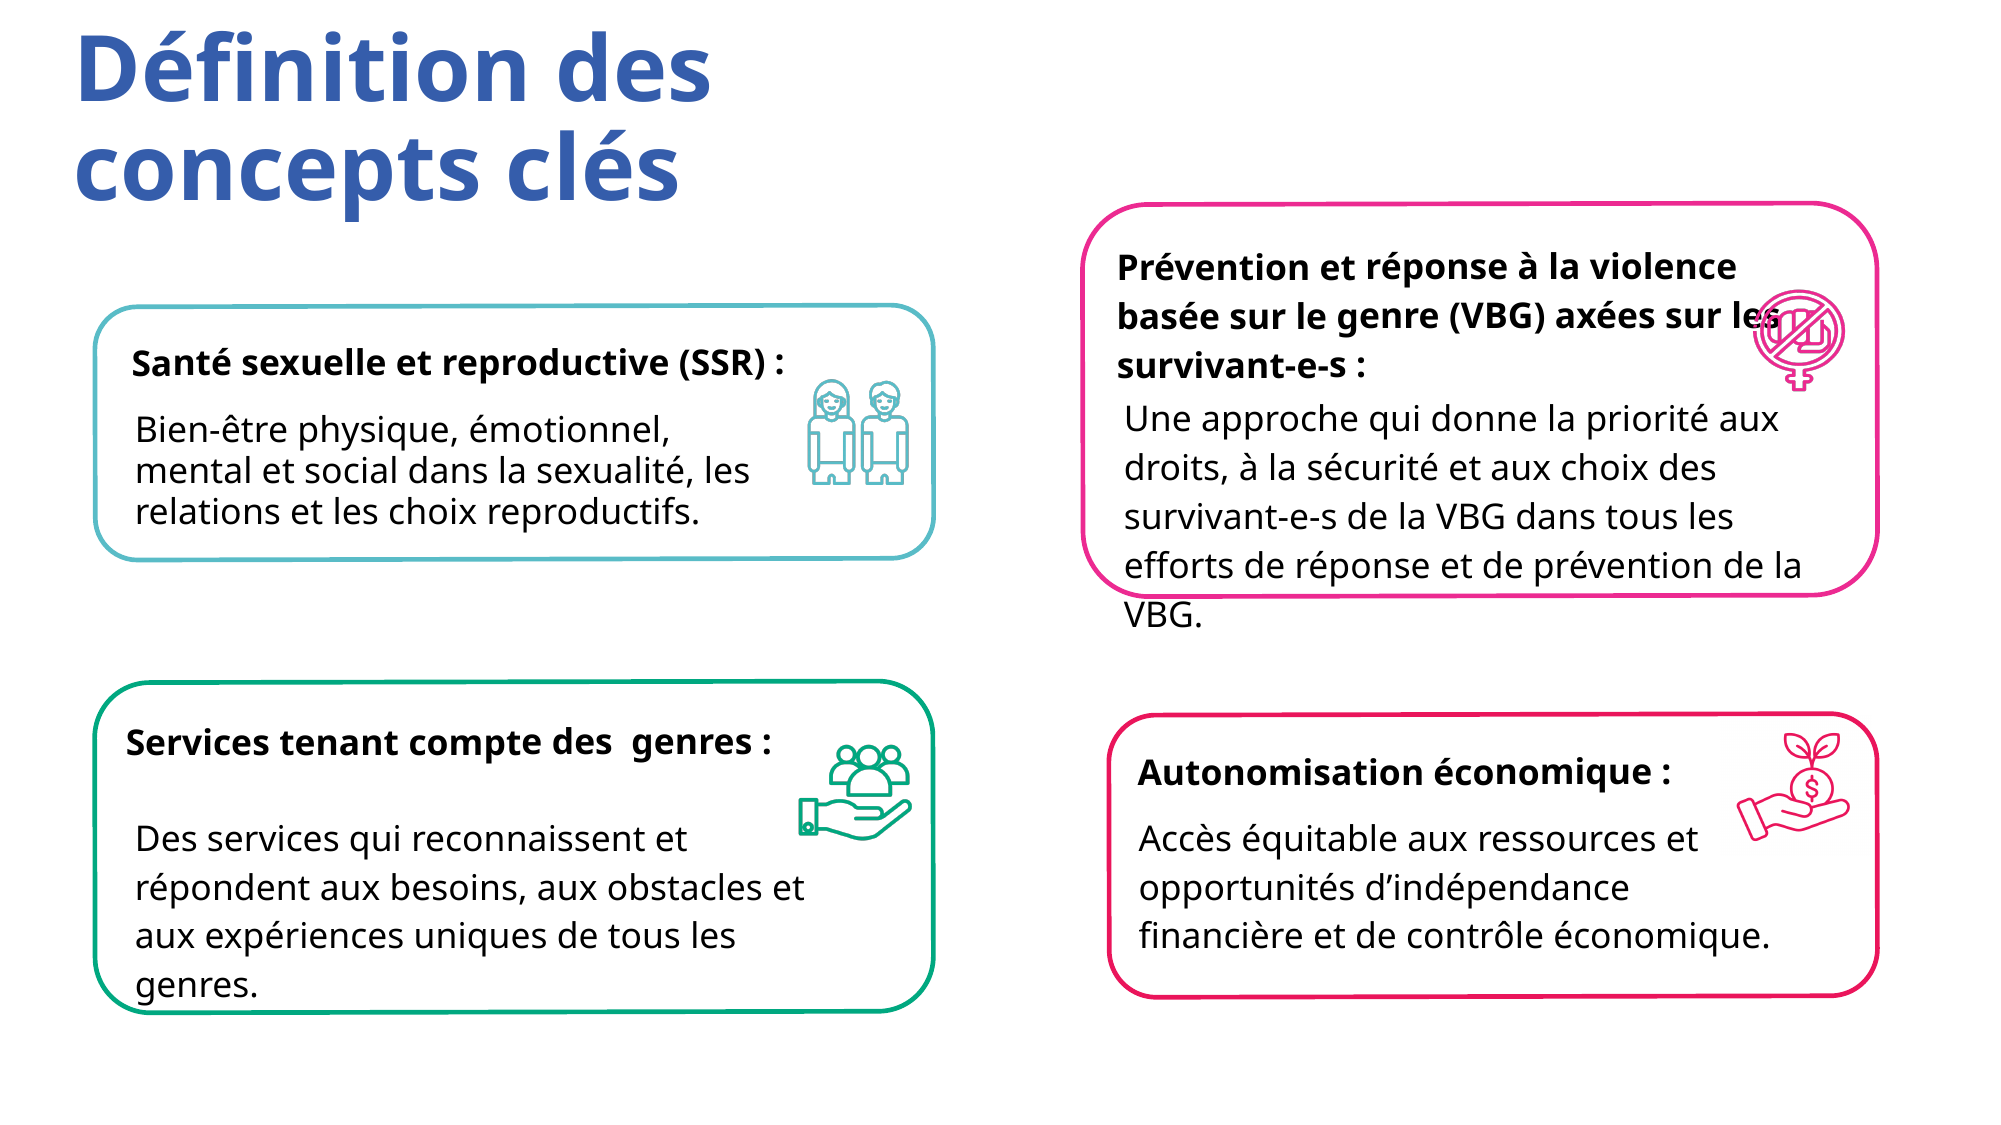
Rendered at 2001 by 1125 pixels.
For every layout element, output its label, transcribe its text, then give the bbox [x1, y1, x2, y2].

text_box Autonomisation économique : [1108, 713, 1836, 984]
text_box Bien-être physique, émotionnel, mental et social dans la sexualité, les relations et les choix reproductifs. [119, 395, 832, 559]
picture [1720, 715, 1872, 856]
text_box Une approche qui donne la priorité aux droits, à la sécurité et aux choix des survivant-e-s de la VBG dans tous les efforts de réponse et de prévention de la VBG. [1108, 374, 1904, 580]
picture [786, 723, 927, 847]
text_box Prévention et réponse à la violence basée sur le genre (VBG) axées sur les survivant-e-s : [1082, 203, 1878, 597]
text_box Services tenant compte des genres : [94, 681, 934, 1013]
text_box Des services qui reconnaissent et répondent aux besoins, aux obstacles et aux expériences uniques de tous les genres. [119, 794, 842, 999]
text_box Accès équitable aux ressources et opportunités d’indépendance financière et de contrôle économique. [1123, 794, 1804, 1012]
picture [1734, 270, 1859, 411]
text_box Autonomisation économique : [1804, 760, 1878, 996]
text_box Santé sexuelle et reproductive (SSR) : [94, 305, 934, 559]
title Définition des concepts clés [58, 12, 1083, 230]
picture [799, 370, 914, 495]
